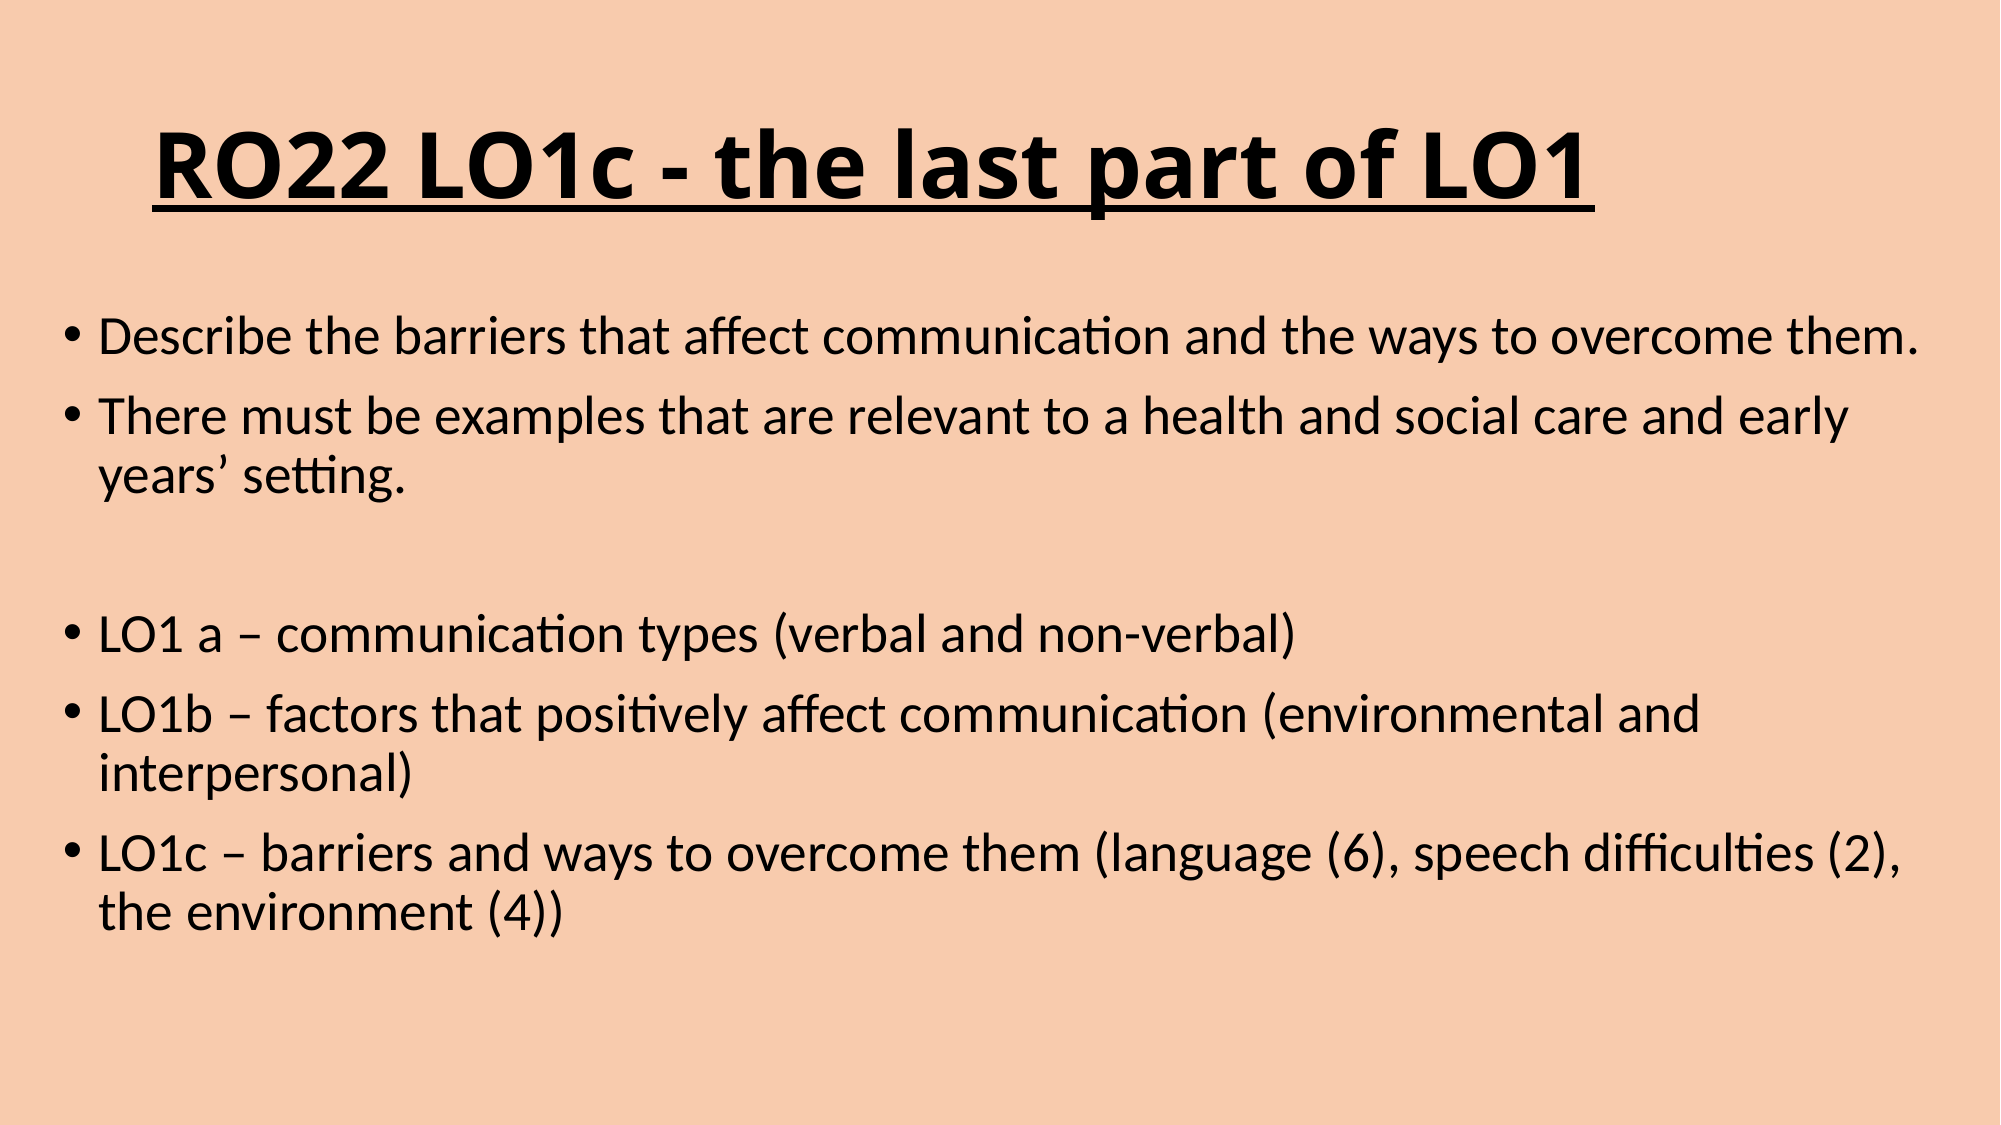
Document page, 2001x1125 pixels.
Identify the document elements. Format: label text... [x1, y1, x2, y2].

title RO22 LO1c - the last part of LO1 [137, 59, 1863, 278]
list Describe the barriers that affect communication and the ways to overcome them. There must be examples that are relevant to a health and social care and early years’ setting. LO1 a – communication types (verbal and non-verbal) LO1b – factors that positively affect communication (environmental and interpersonal) LO1c – barriers and ways to overcome them (language (6), speech difficulties (2), the environment (4)) [47, 299, 1944, 1014]
